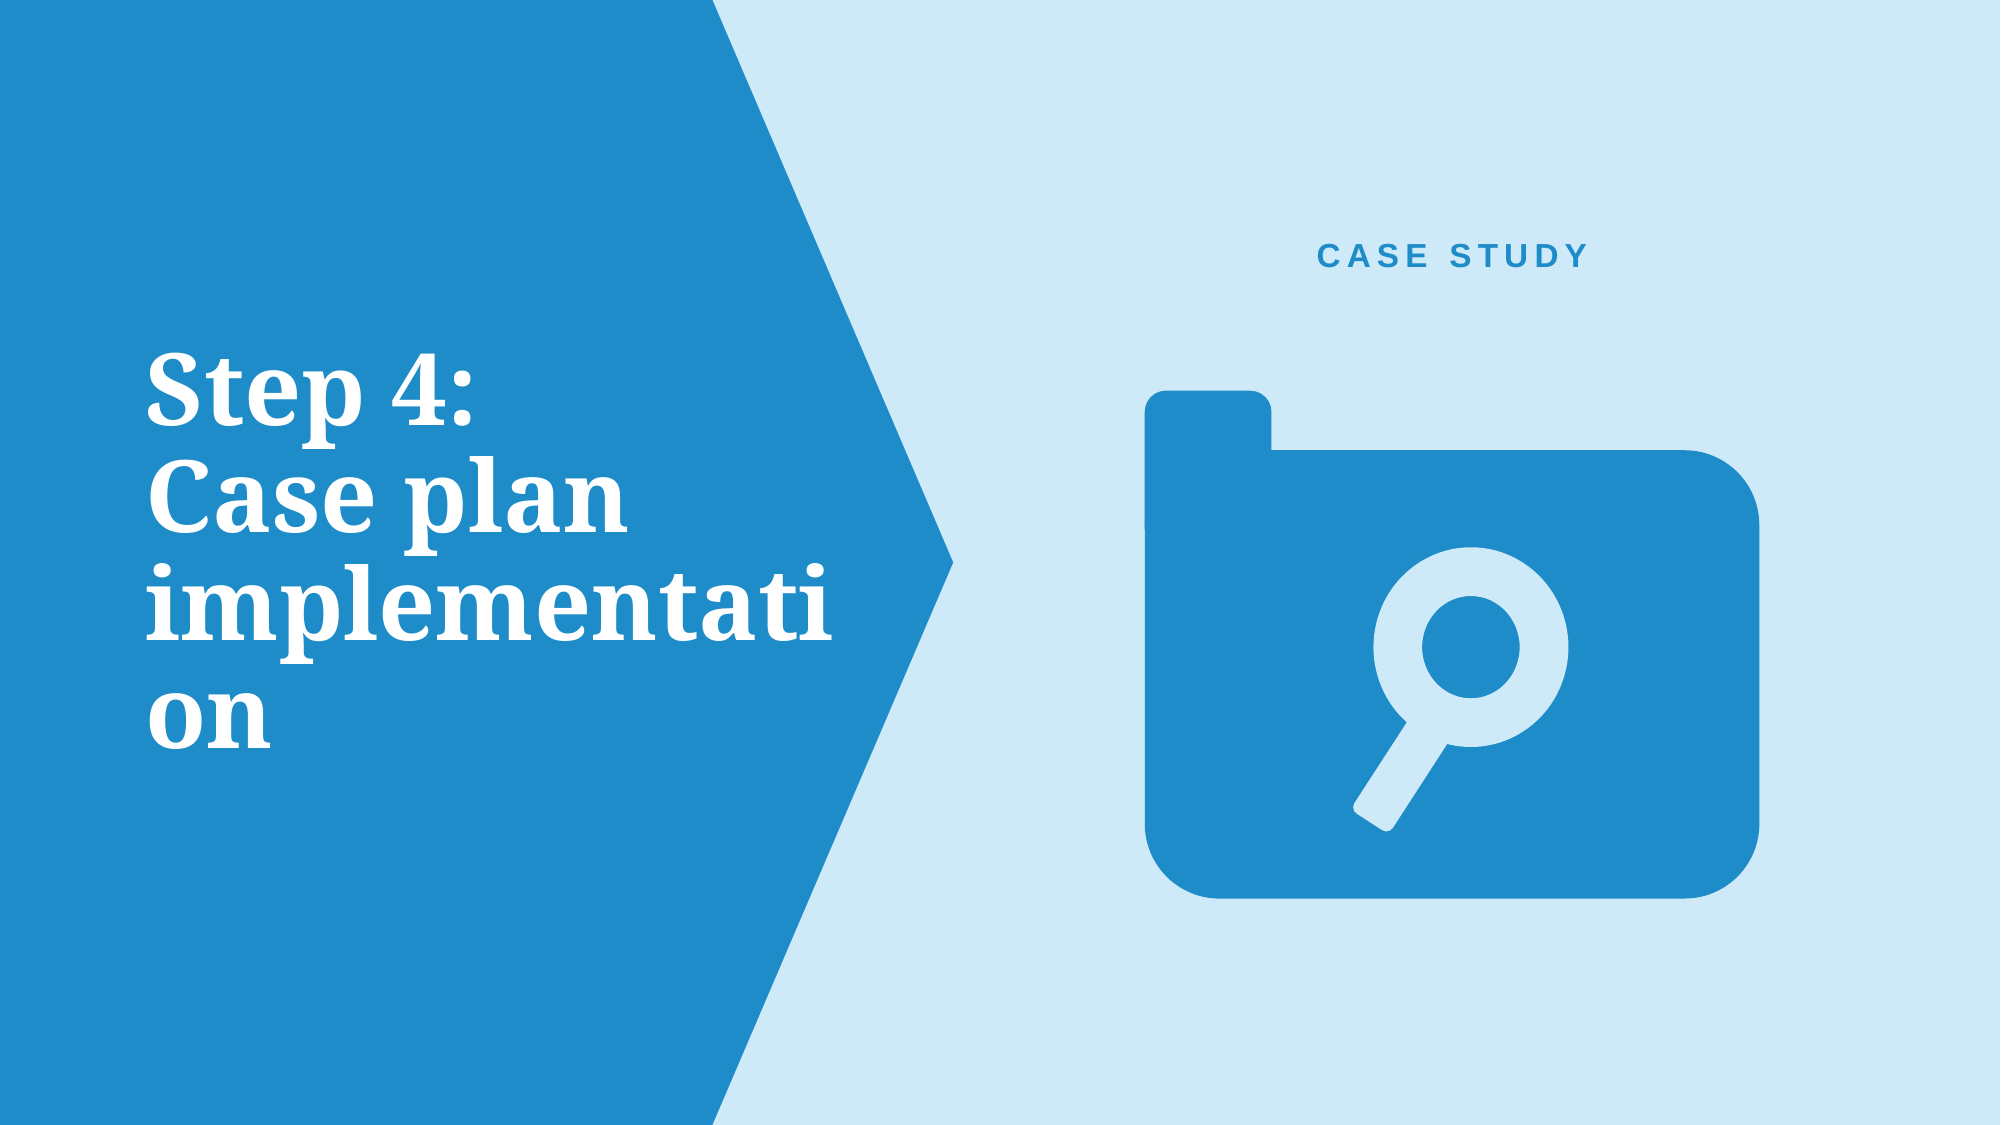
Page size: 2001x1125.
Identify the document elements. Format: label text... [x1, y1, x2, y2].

text_box CASE STUDY [1046, 226, 1858, 282]
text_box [1144, 390, 1760, 899]
title Step 4: Case plan implementation [130, 508, 908, 601]
